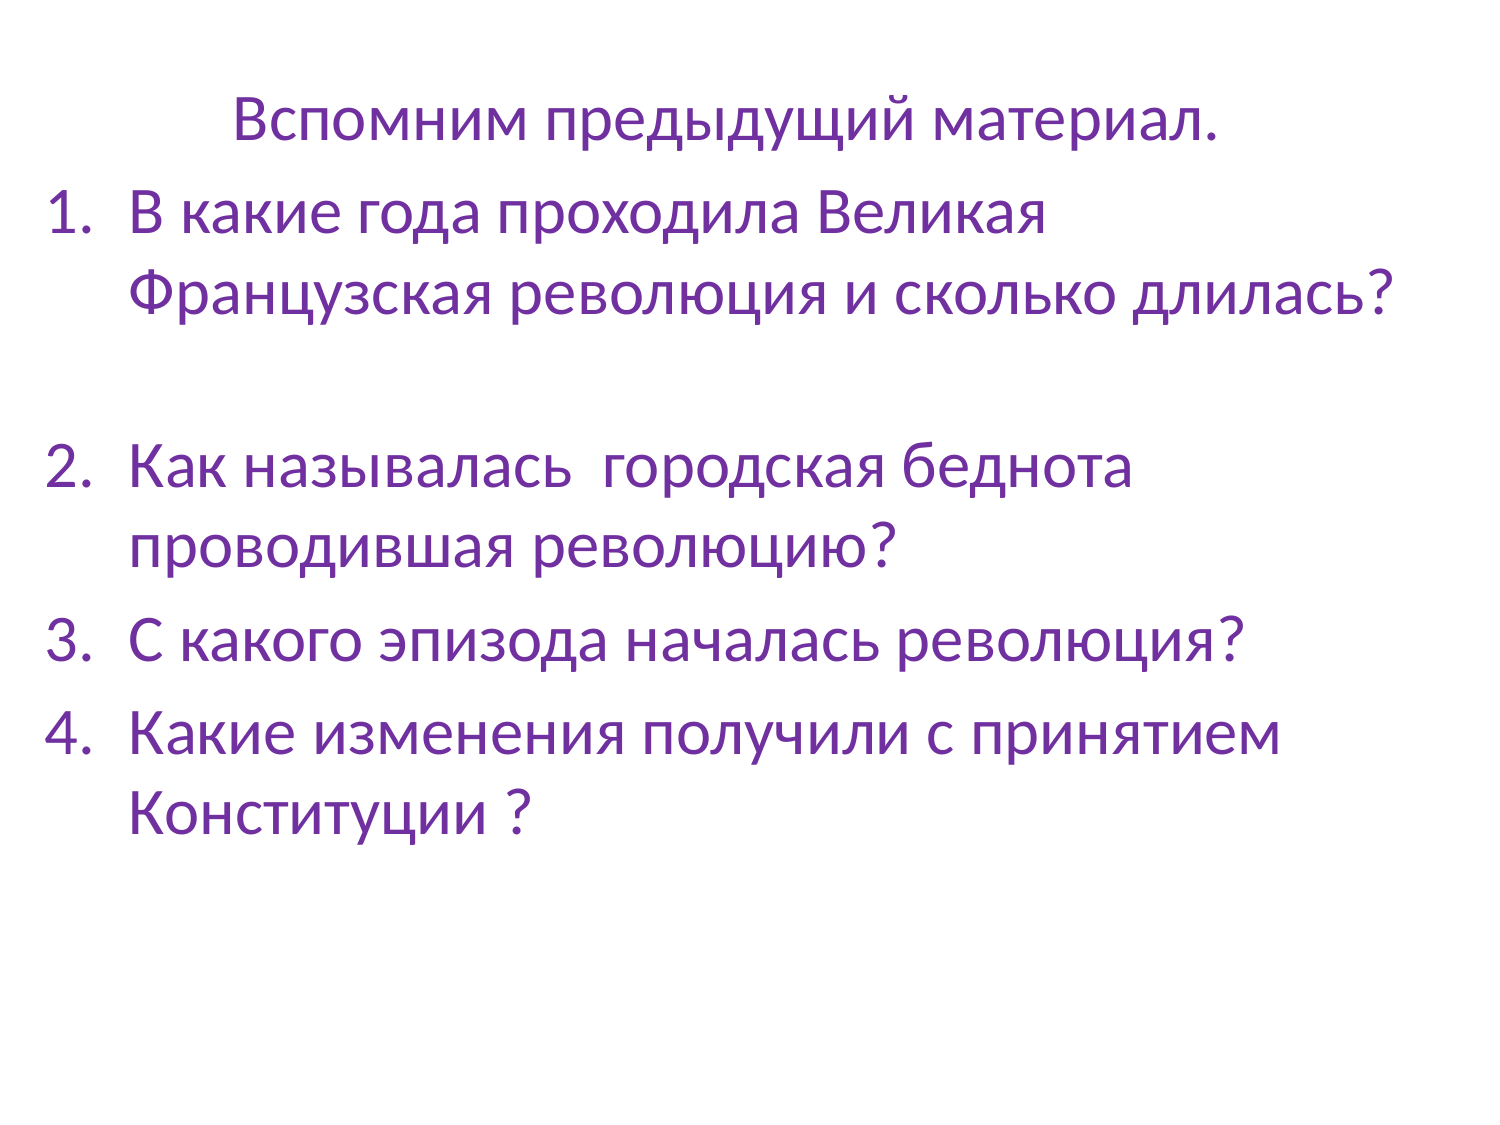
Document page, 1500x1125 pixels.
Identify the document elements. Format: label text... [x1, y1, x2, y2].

list Вспомним предыдущий материал. В какие года проходила Великая Французская революция и сколько длилась? Как называлась городская беднота проводившая революцию? С какого эпизода началась революция? Какие изменения получили с принятием Конституции ? [29, 66, 1425, 1106]
